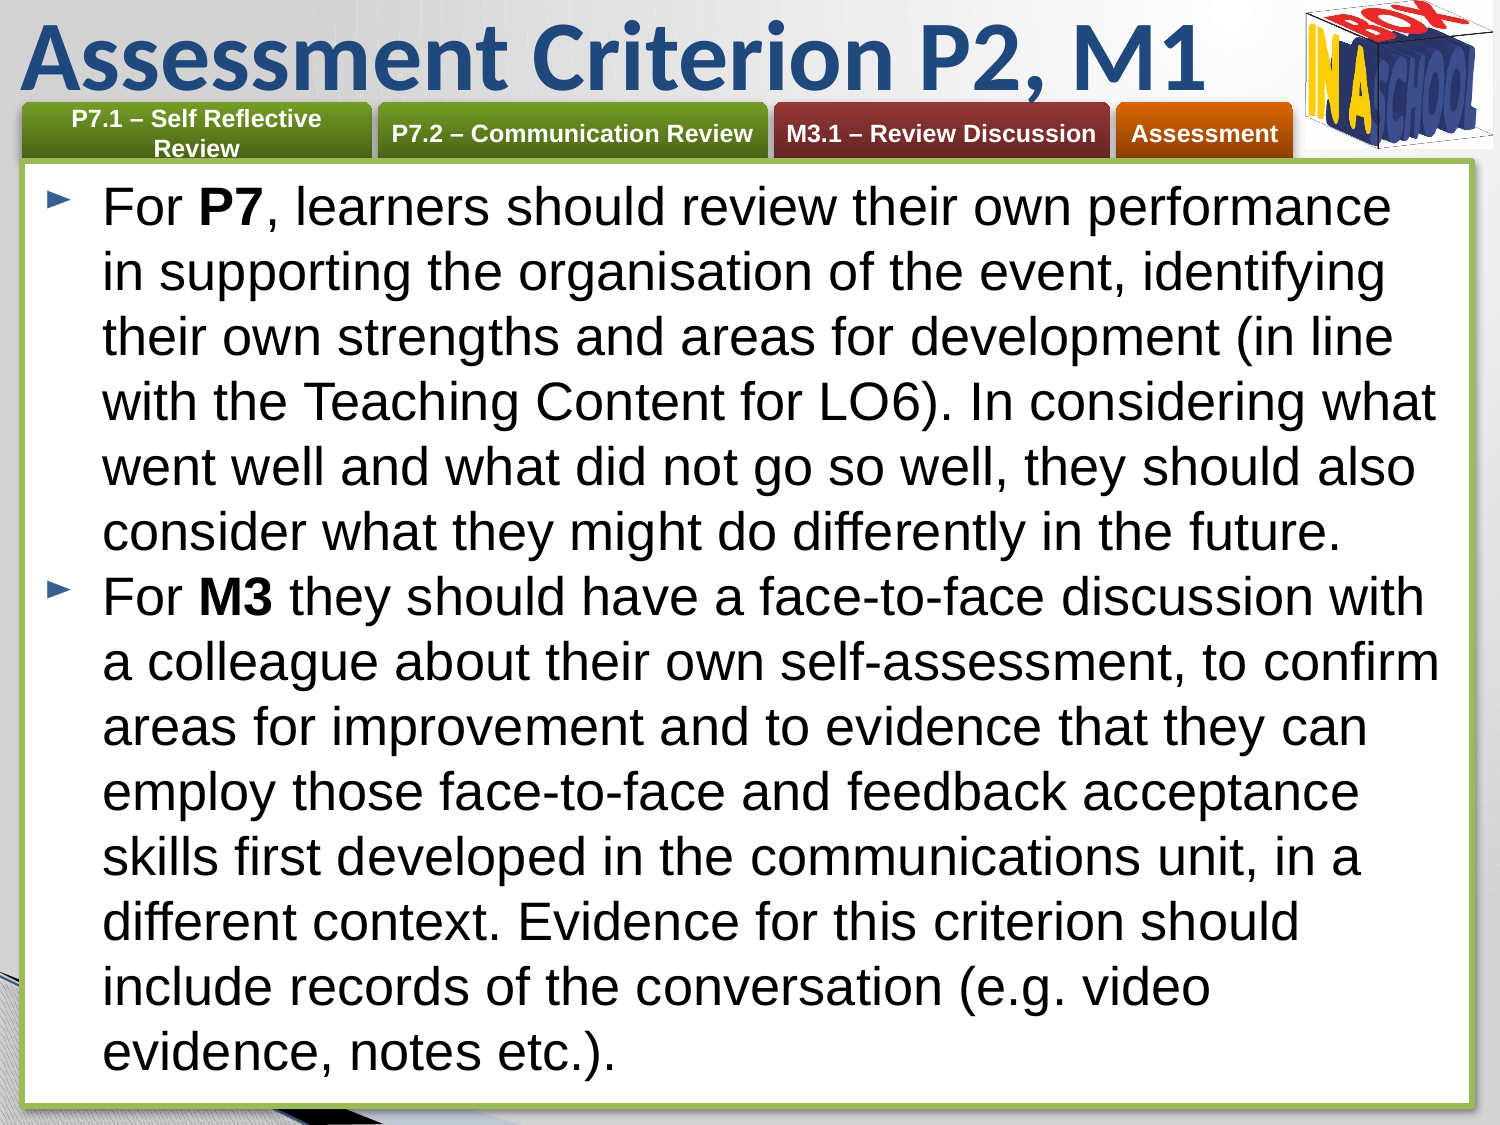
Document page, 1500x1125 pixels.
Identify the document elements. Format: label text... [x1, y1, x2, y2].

picture [281, 1114, 303, 1125]
picture [1305, 0, 1494, 149]
text_box For P7, learners should review their own performance in supporting the organisation of the event, identifying their own strengths and areas for development (in line with the Teaching Content for LO6). In considering what went well and what did not go so well, they should also consider what they might do differently in the future. For M3 they should have a face-to-face discussion with a colleague about their own self-assessment, to confirm areas for improvement and to evidence that they can employ those face-to-face and feedback acceptance skills first developed in the communications unit, in a different context. Evidence for this criterion should include records of the conversation (e.g. video evidence, notes etc.). [29, 164, 1459, 1089]
text_box Assessment Criterion P2, M1 [5, 0, 1270, 102]
